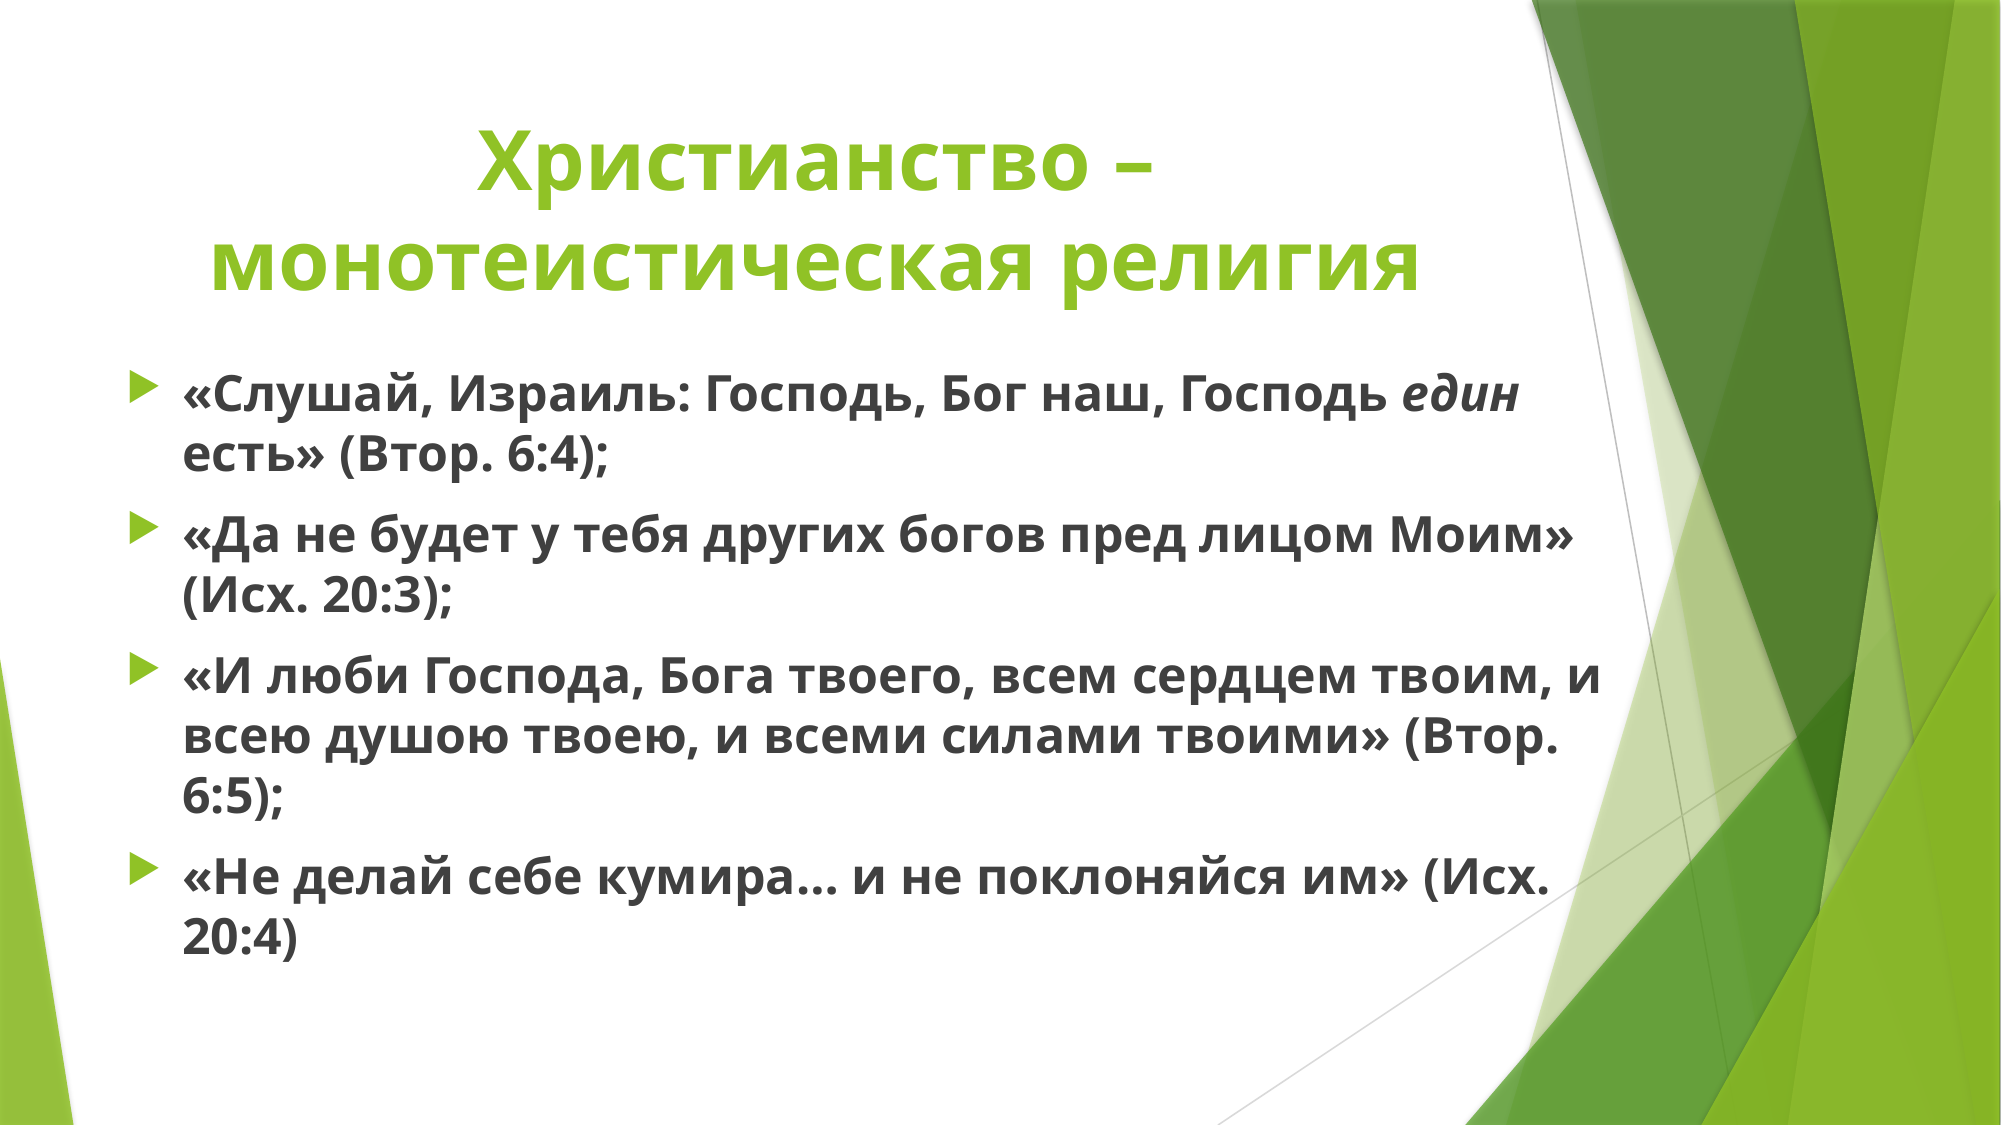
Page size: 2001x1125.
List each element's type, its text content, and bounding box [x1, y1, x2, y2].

title Христианство – монотеистическая религия [111, 99, 1522, 317]
list «Слушай, Израиль: Господь, Бог наш, Господь един есть» (Втор. 6:4); «Да не будет у тебя других богов пред лицом Моим» (Исх. 20:3); «И люби Господа, Бога твоего, всем сердцем твоим, и всею душою твоею, и всеми силами твоими» (Втор. 6:5); «Не делай себе кумира… и не поклоняйся им» (Исх. 20:4) [111, 354, 1623, 992]
